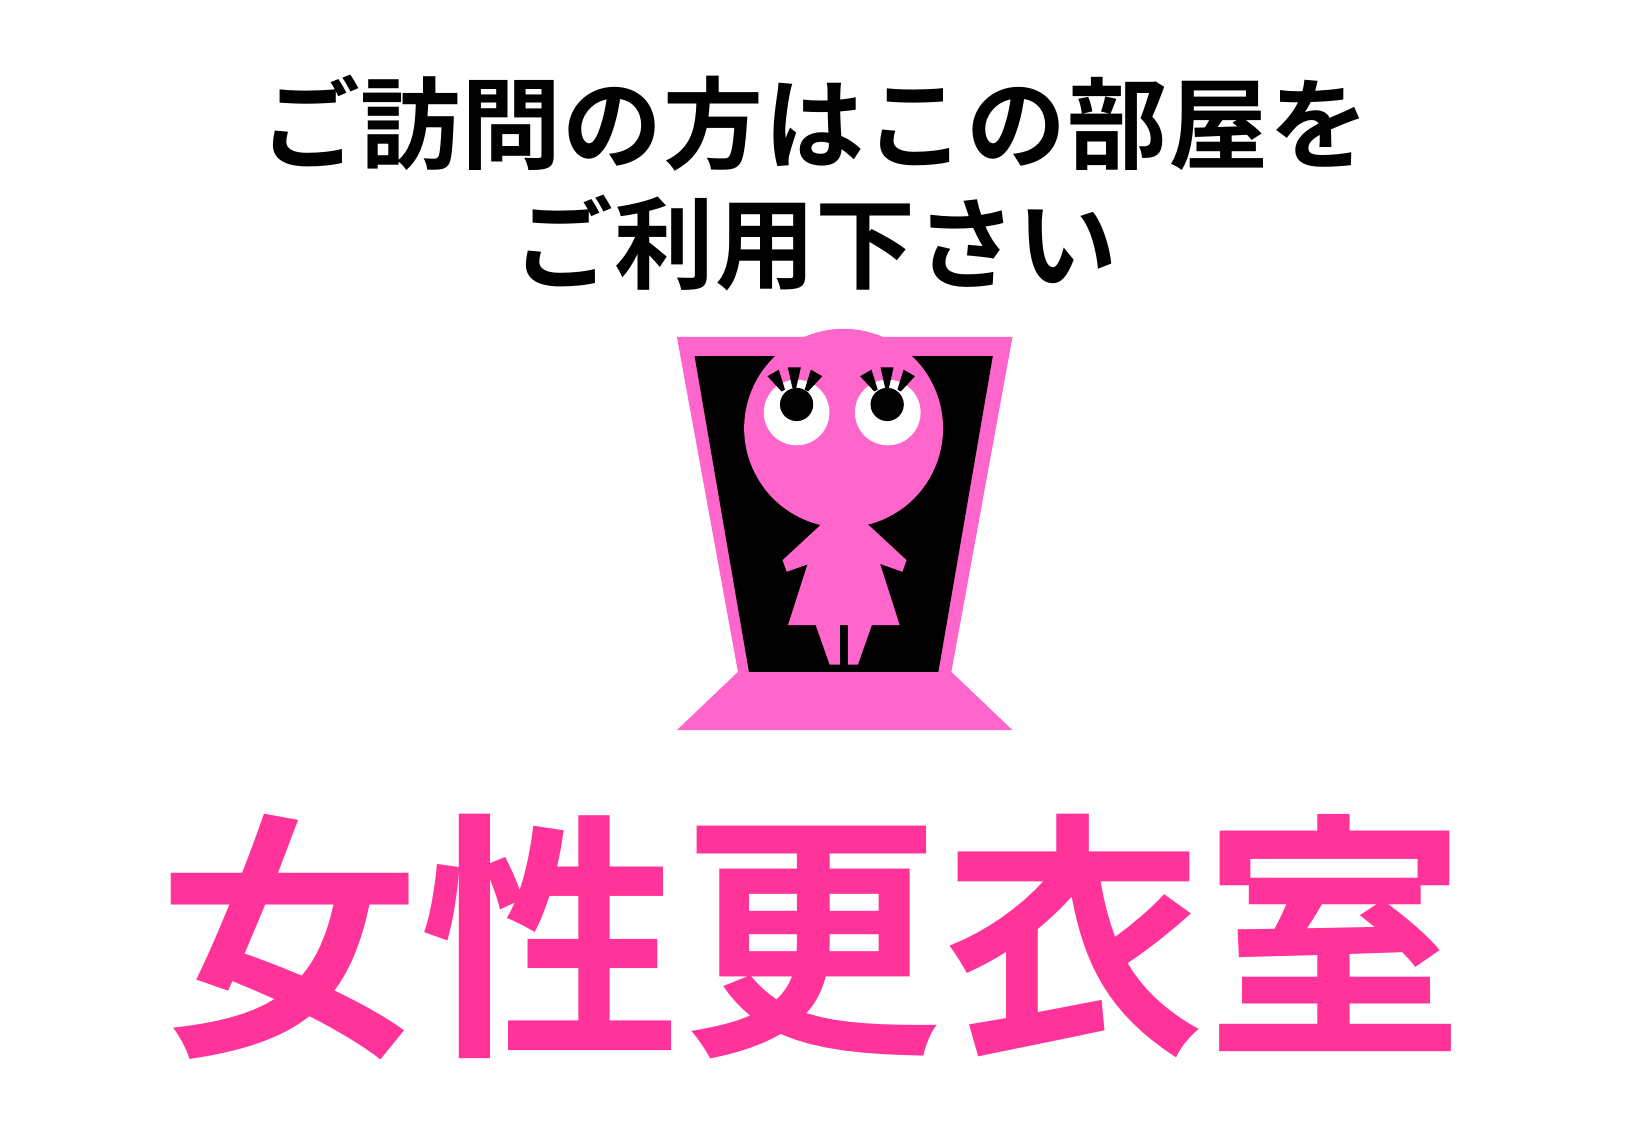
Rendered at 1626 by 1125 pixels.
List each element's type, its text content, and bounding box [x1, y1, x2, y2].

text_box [676, 328, 1013, 731]
text_box 女性更衣室 [0, 767, 1625, 1095]
text_box ご訪問の方はこの部屋を ご利用下さい [6, 54, 1625, 310]
